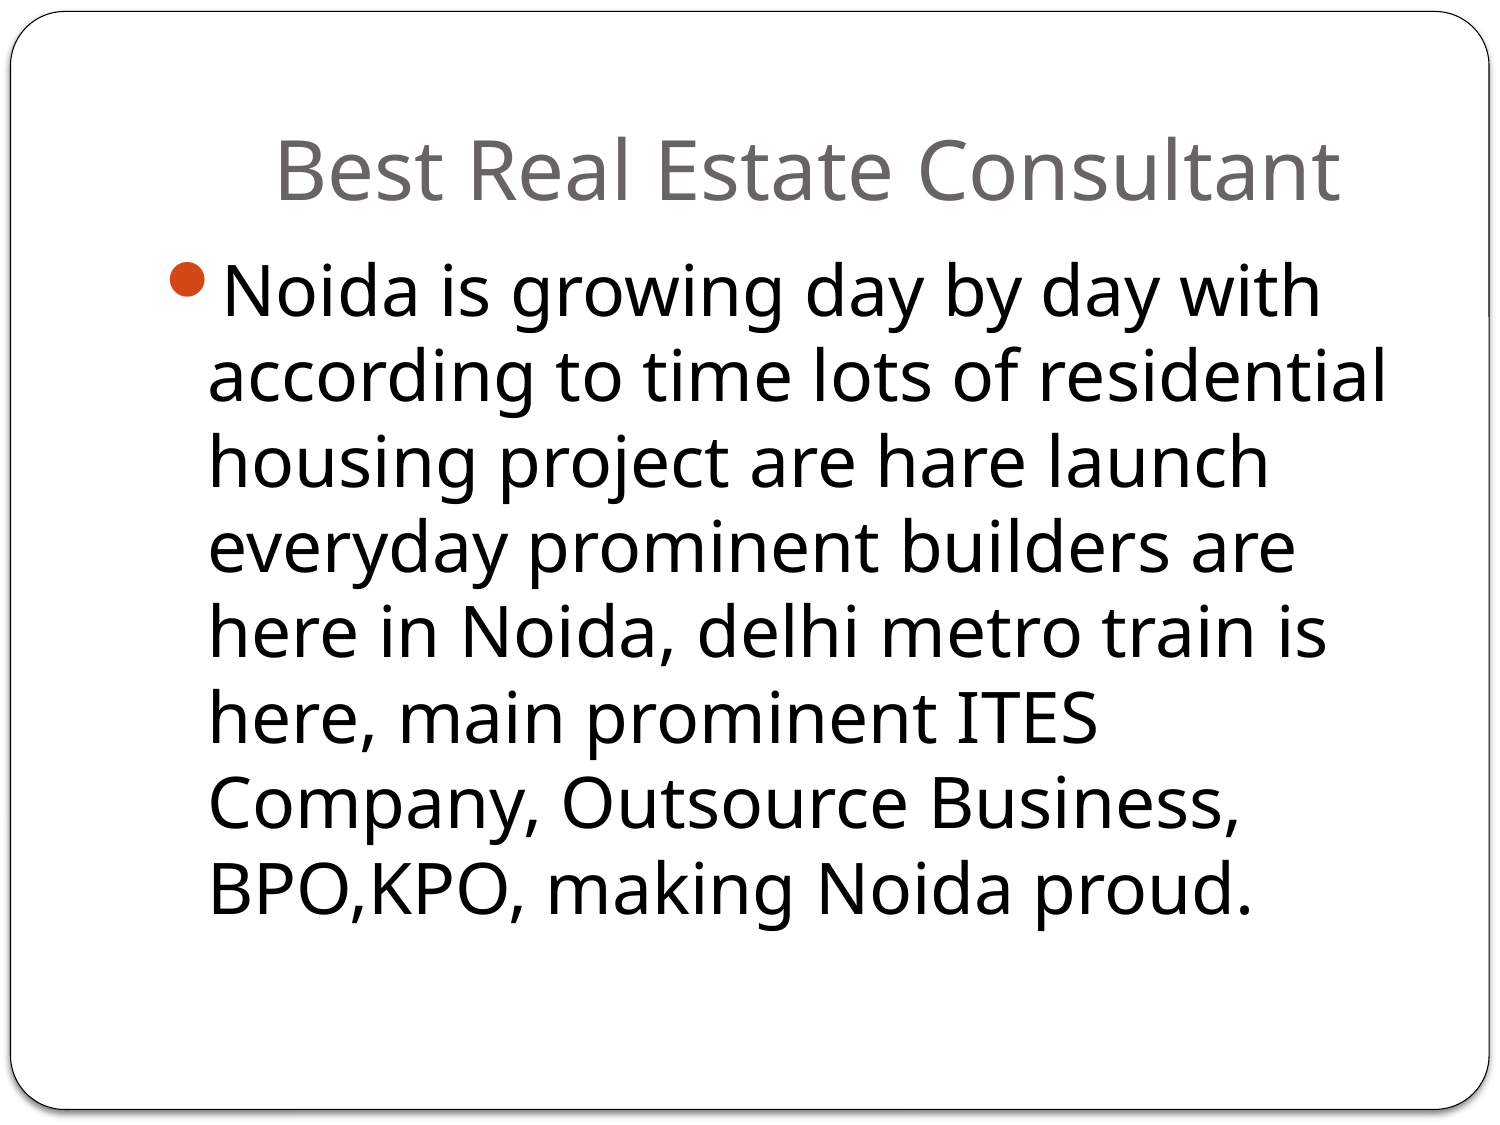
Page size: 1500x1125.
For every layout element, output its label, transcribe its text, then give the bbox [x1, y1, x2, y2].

list Noida is growing day by day with according to time lots of residential housing project are hare launch everyday prominent builders are here in Noida, delhi metro train is here, main prominent ITES Company, Outsource Business, BPO,KPO, making Noida proud. [150, 237, 1425, 988]
title Best Real Estate Consultant [150, 45, 1425, 233]
